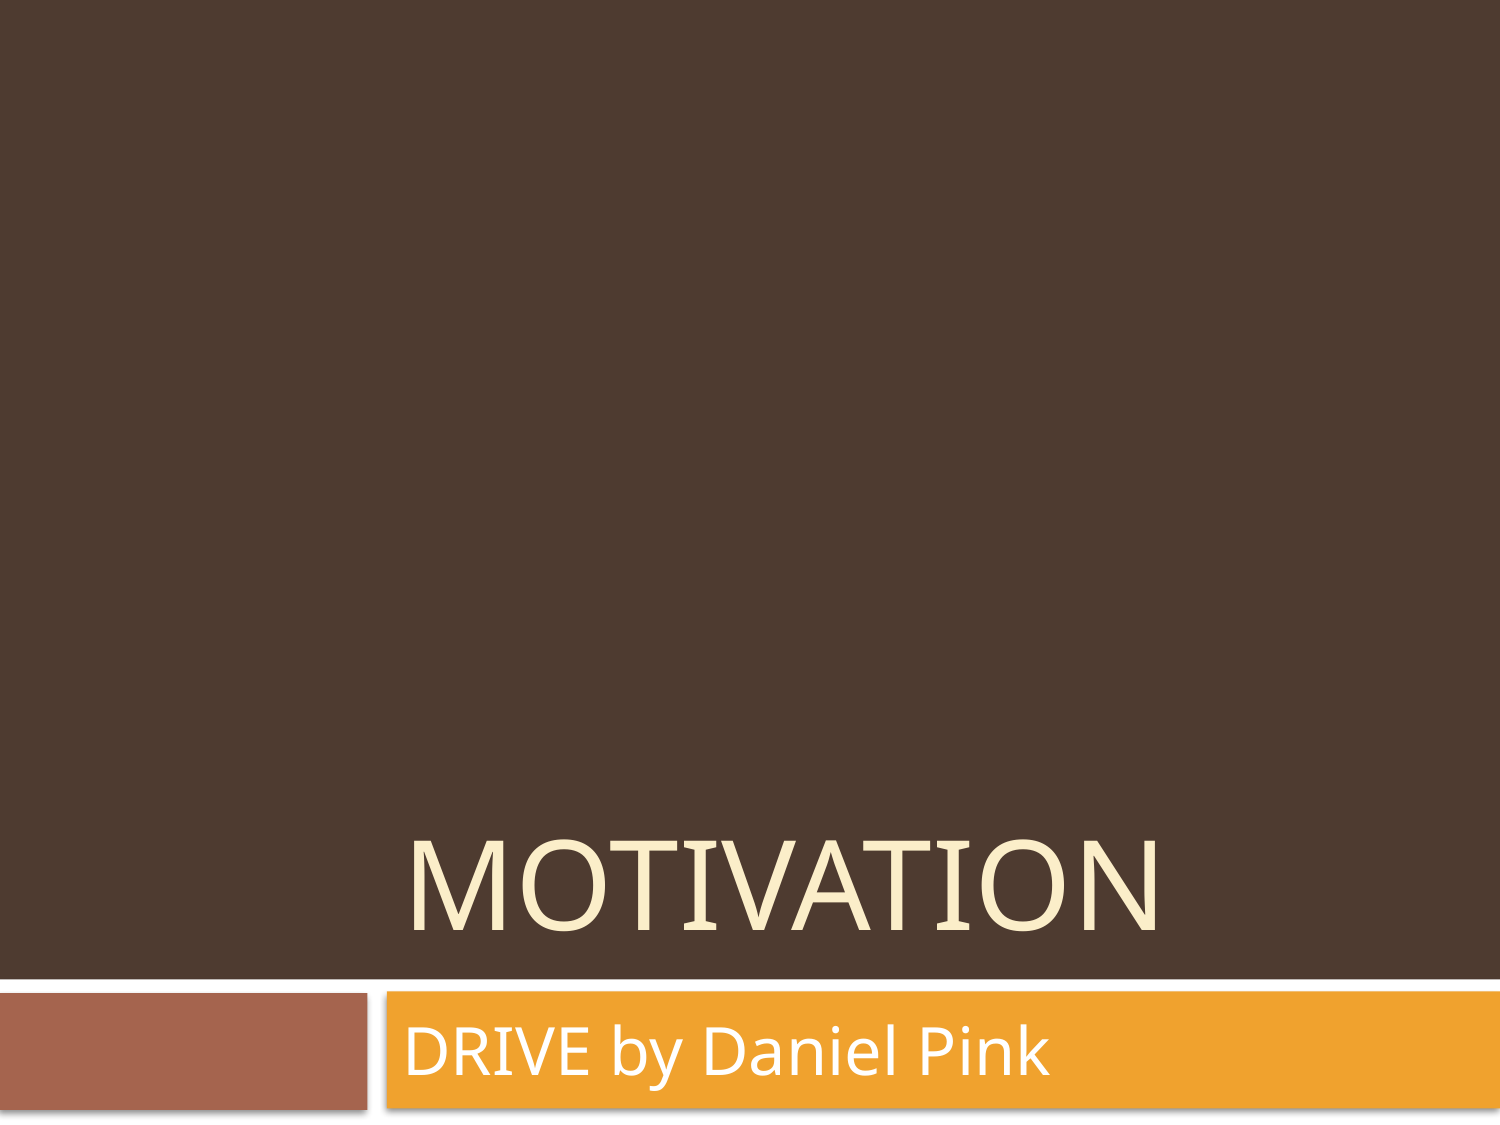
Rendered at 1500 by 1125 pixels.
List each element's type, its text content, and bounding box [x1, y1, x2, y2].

title Motivation [387, 662, 1450, 963]
subtitle DRIVE by Daniel Pink [387, 992, 1488, 1105]
